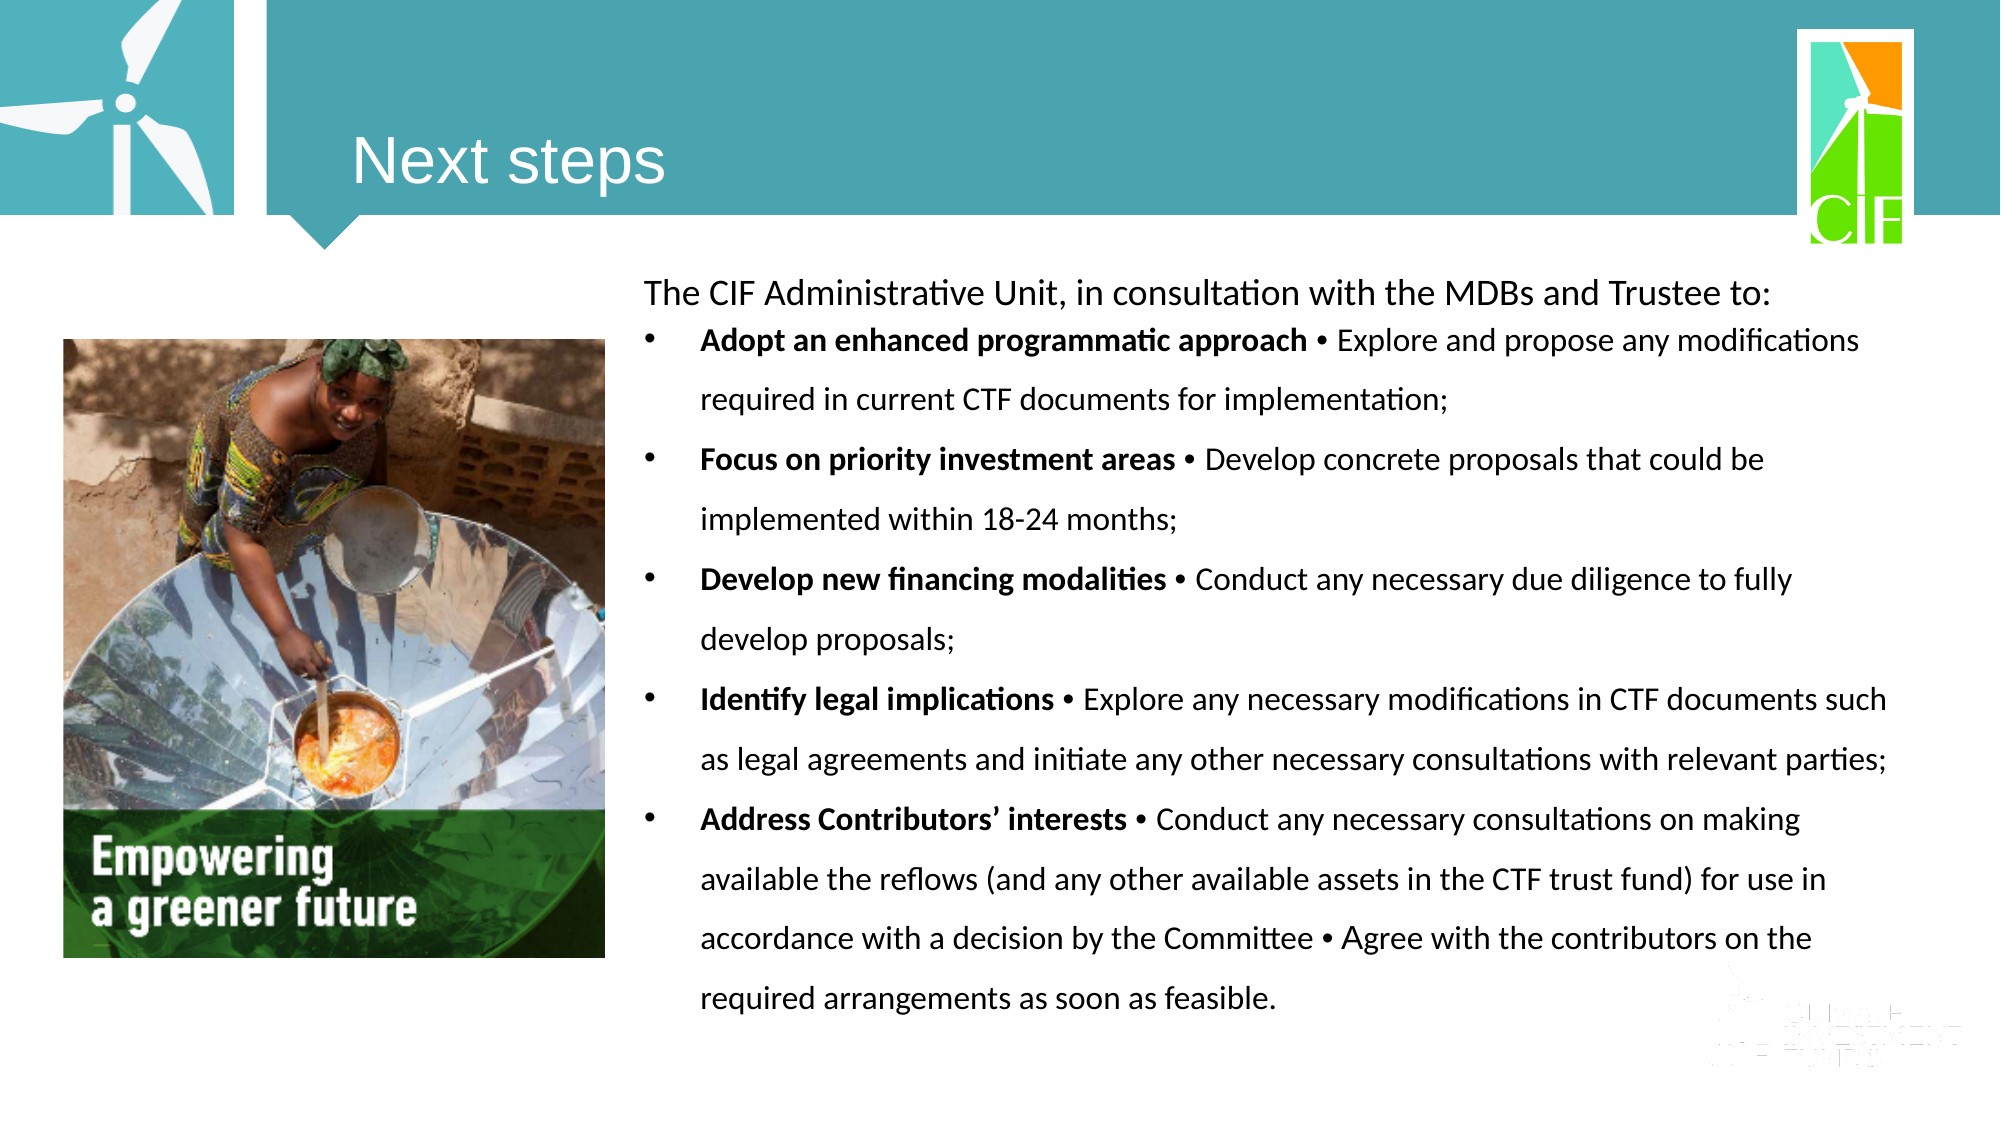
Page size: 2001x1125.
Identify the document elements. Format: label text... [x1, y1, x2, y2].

text_box The CIF Administrative Unit, in consultation with the MDBs and Trustee to: [644, 244, 1947, 314]
picture [1797, 197, 1914, 244]
title Next steps [351, 14, 1914, 197]
list Adopt an enhanced programmatic approach • Explore and propose any modifications required in current CTF documents for implementation; Focus on priority investment areas • Develop concrete proposals that could be implemented within 18-24 months; Develop new financing modalities • Conduct any necessary due diligence to fully develop proposals; Identify legal implications • Explore any necessary modifications in CTF documents such as legal agreements and initiate any other necessary consultations with relevant parties; Address Contributors’ interests • Conduct any necessary consultations on making available the reflows (and any other available assets in the CTF trust fund) for use in accordance with a decision by the Committee • Agree with the contributors on the required arrangements as soon as feasible. [644, 314, 1893, 958]
picture [63, 339, 605, 958]
picture [0, 0, 234, 215]
picture [1708, 966, 1961, 1067]
